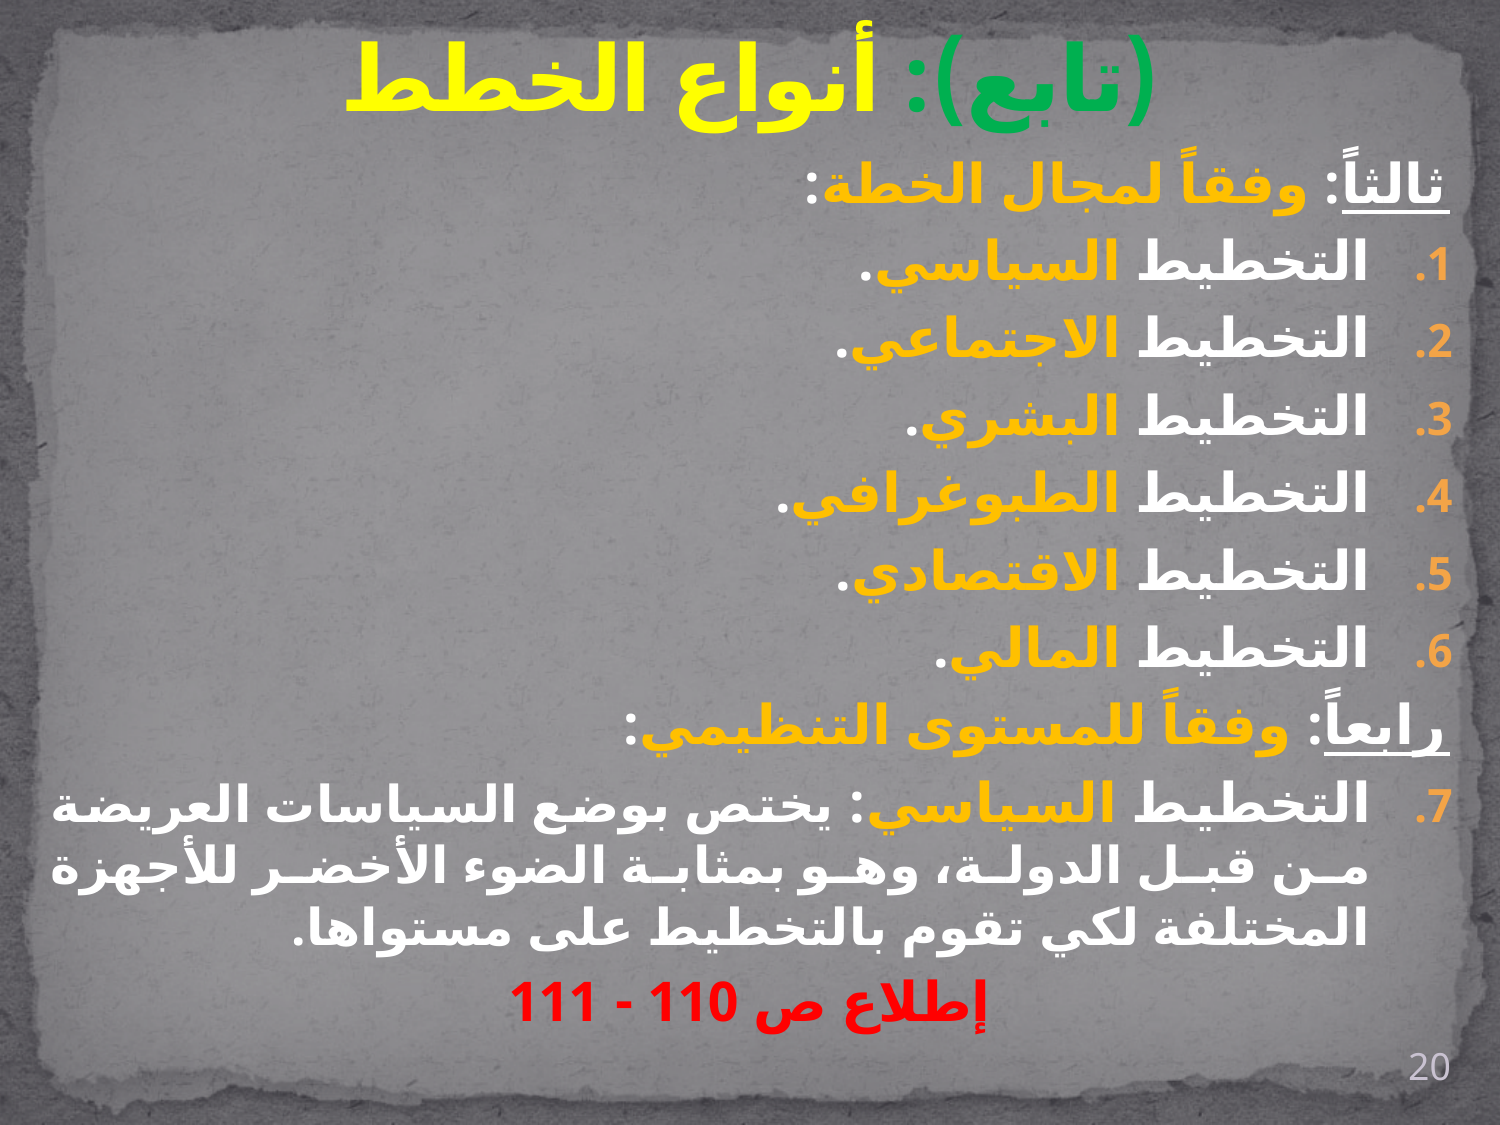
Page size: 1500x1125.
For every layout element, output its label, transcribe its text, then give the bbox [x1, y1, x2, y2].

slide_number 20 [1379, 1030, 1480, 1106]
title (تابع): أنواع الخطط [74, 0, 1425, 138]
list ثالثاً: وفقاً لمجال الخطة: التخطيط السياسي. التخطيط الاجتماعي. التخطيط البشري. التخطيط الطبوغرافي. التخطيط الاقتصادي. التخطيط المالي. رابعاً: وفقاً للمستوى التنظيمي: التخطيط السياسي: يختص بوضع السياسات العريضة من قبل الدولة، وهو بمثابة الضوء الأخضر للأجهزة المختلفة لكي تقوم بالتخطيط على مستواها. إطلاع ص 110 - 111 [35, 141, 1465, 1059]
